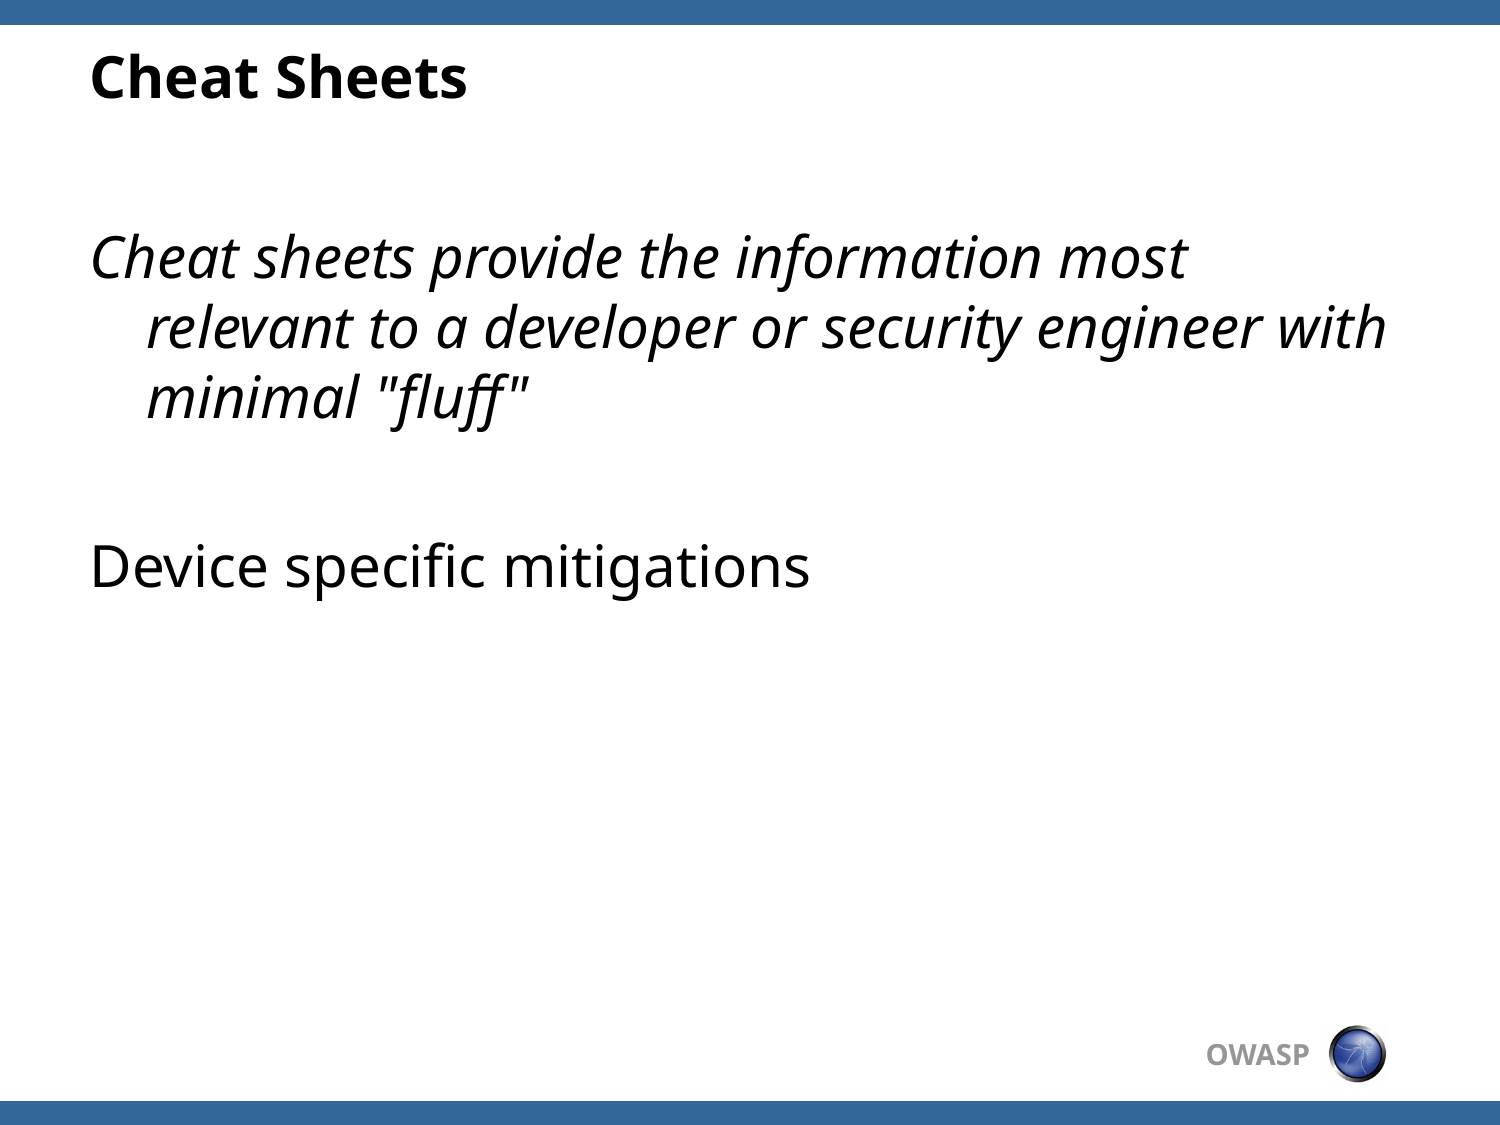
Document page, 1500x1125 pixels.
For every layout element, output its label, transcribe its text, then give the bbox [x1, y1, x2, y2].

title Cheat Sheets [75, 32, 1425, 188]
picture [1325, 1024, 1388, 1083]
list Cheat sheets provide the information most relevant to a developer or security engineer with minimal "fluff" Device specific mitigations [75, 212, 1425, 1005]
